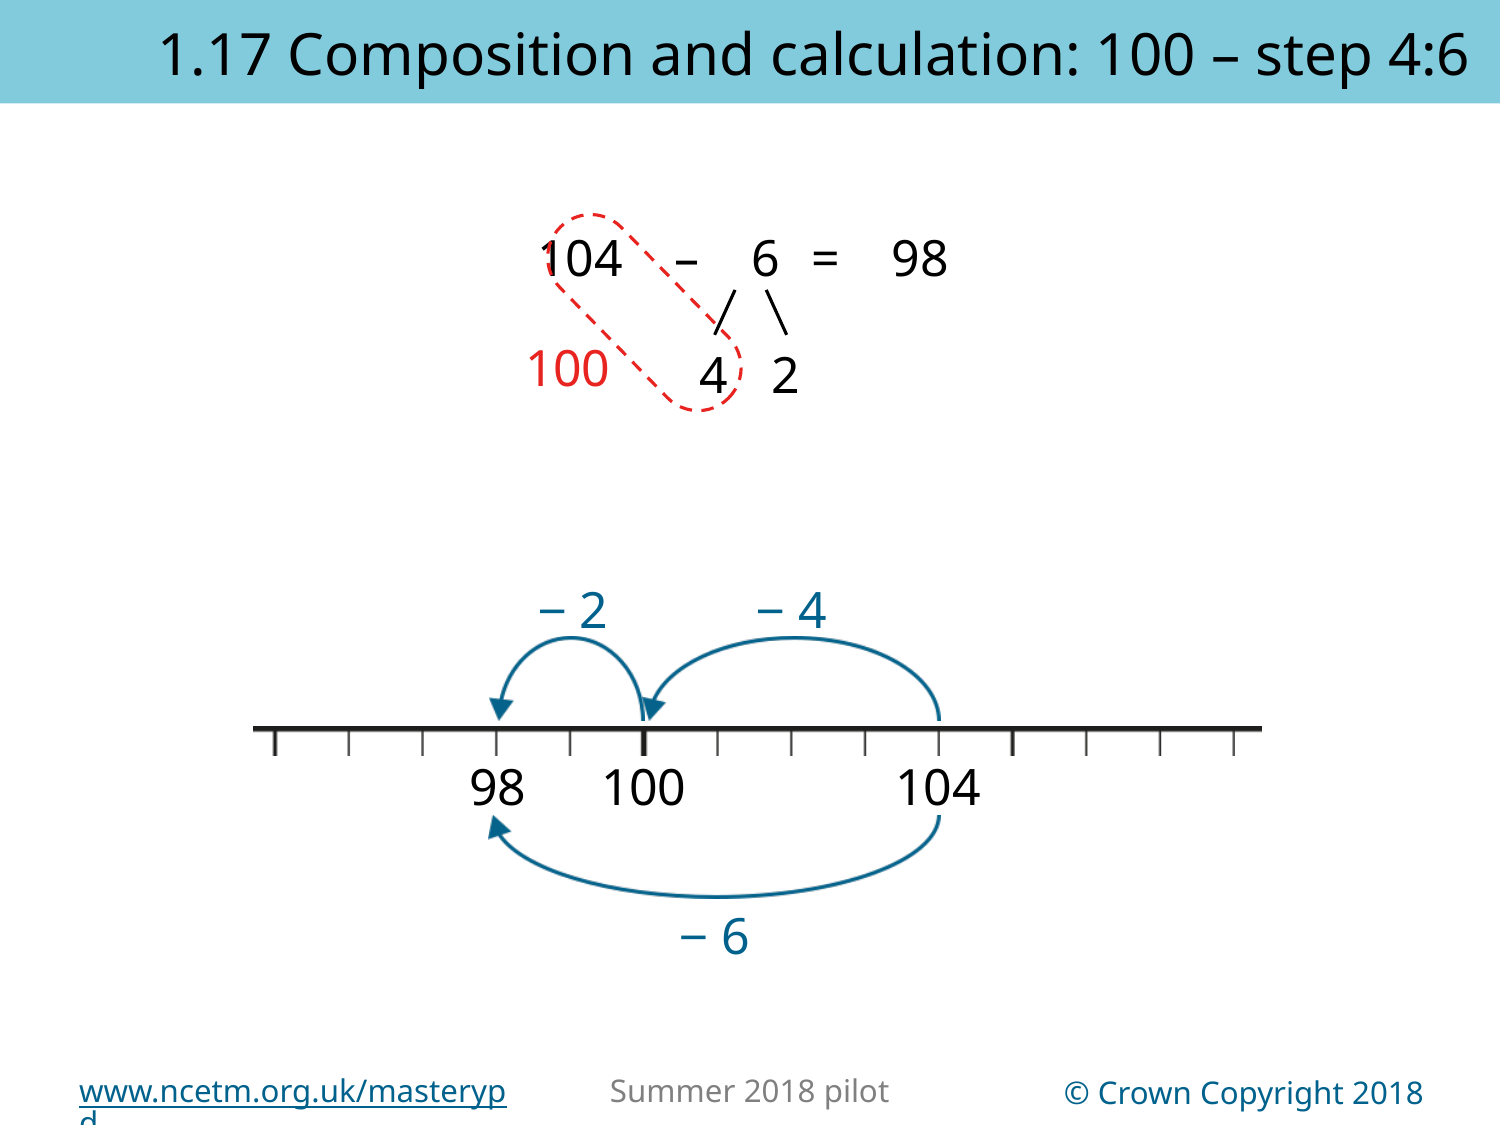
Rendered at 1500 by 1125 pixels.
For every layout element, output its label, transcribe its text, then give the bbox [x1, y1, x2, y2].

text_box 100 [586, 765, 702, 814]
text_box 98 [454, 765, 542, 824]
picture [577, 636, 784, 699]
text_box 104 [880, 765, 996, 824]
picture [488, 815, 937, 900]
text_box [547, 214, 742, 411]
picture [721, 817, 941, 900]
text_box 4 [685, 336, 744, 412]
picture [805, 636, 941, 718]
picture [253, 726, 1262, 757]
text_box 2 [756, 336, 815, 412]
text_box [714, 289, 736, 336]
text_box 104 – 6 [610, 218, 796, 294]
text_box − 6 [663, 908, 765, 972]
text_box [766, 289, 787, 336]
picture [489, 636, 641, 721]
text_box = 98 [796, 218, 964, 294]
list 1.17 Composition and calculation: 100 – step 4:6 [0, 0, 1500, 104]
text_box − 4 [740, 570, 843, 635]
text_box − 2 [522, 570, 624, 635]
picture [644, 640, 937, 721]
text_box 100 [510, 329, 626, 405]
text_box 104 – 6 [522, 218, 571, 294]
